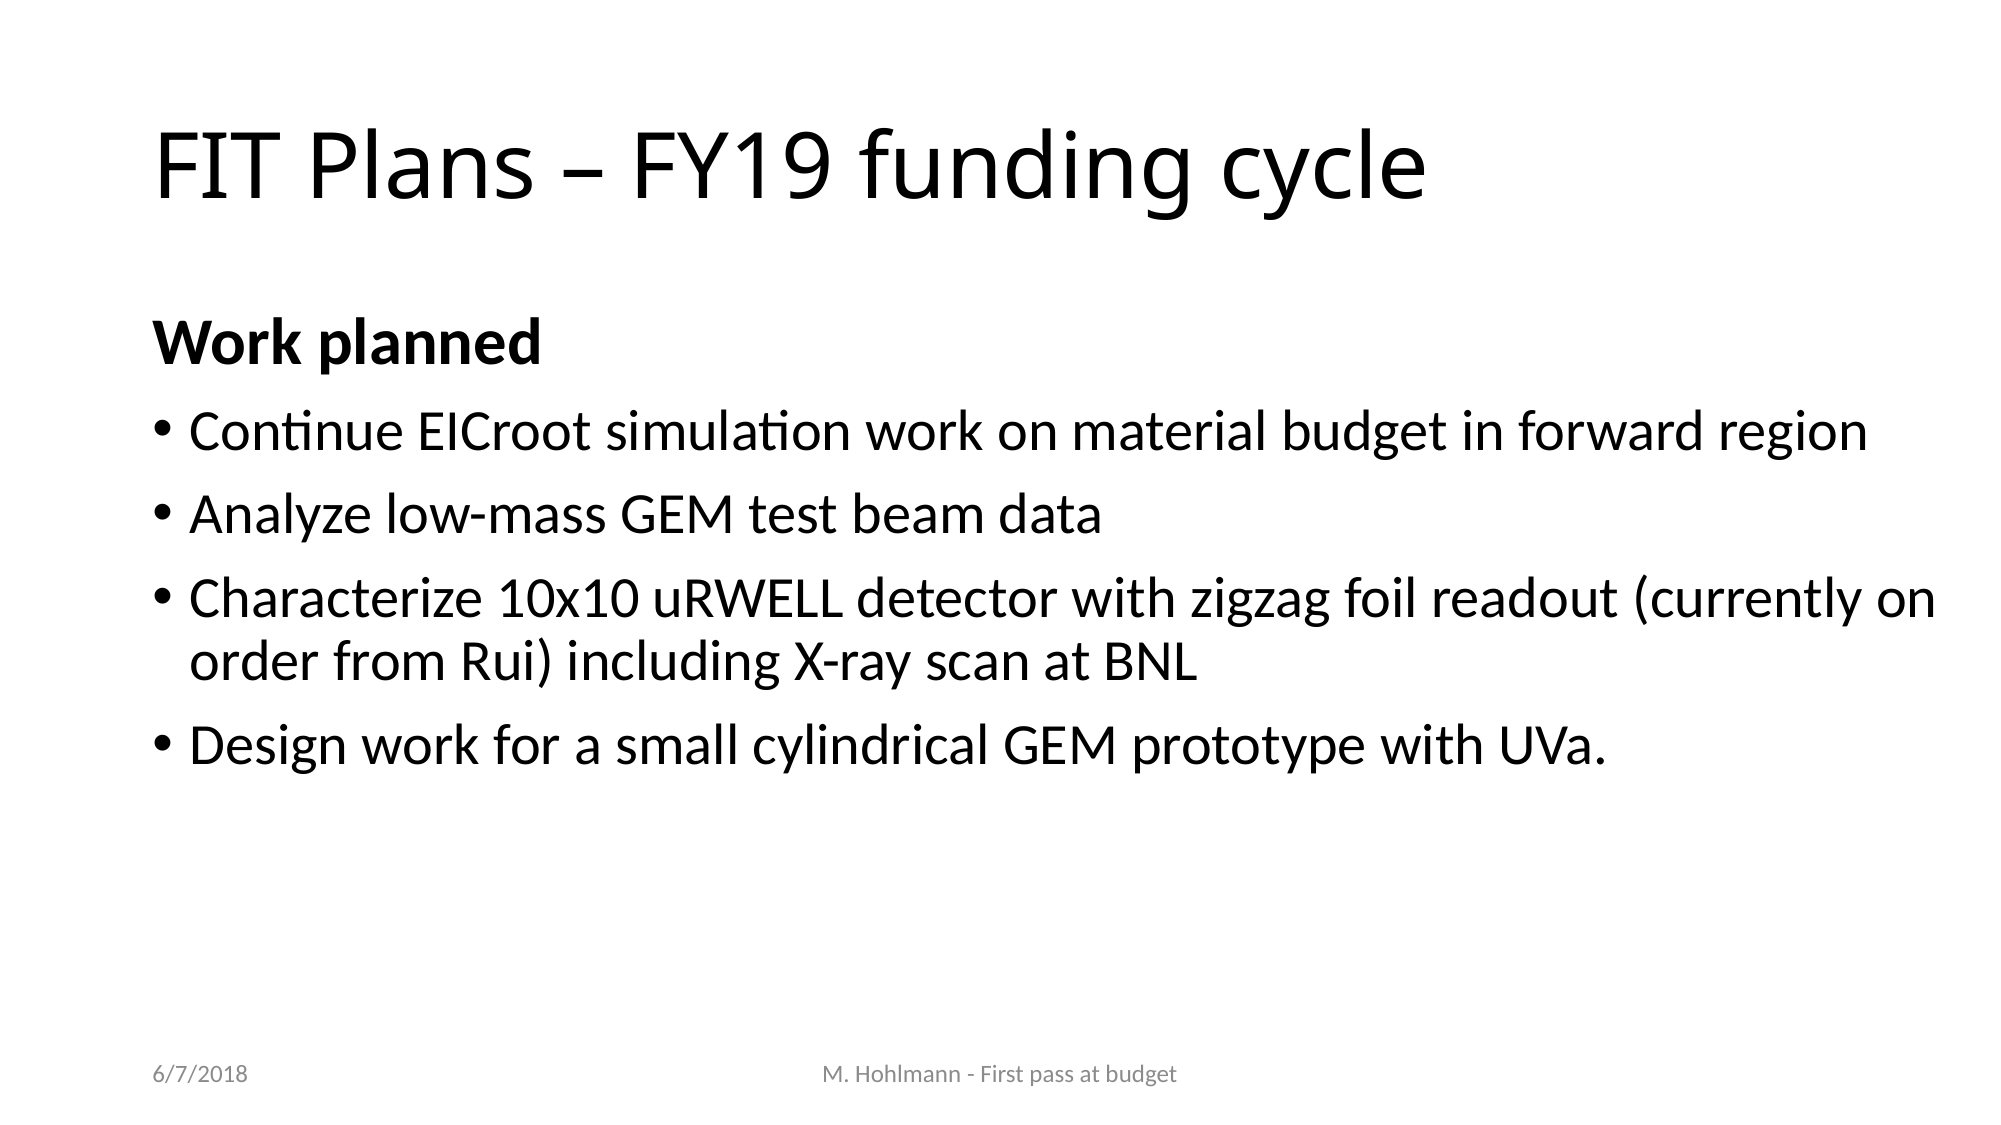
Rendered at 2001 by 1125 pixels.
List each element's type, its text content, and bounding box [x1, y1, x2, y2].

footer M. Hohlmann - First pass at budget [662, 1042, 1338, 1103]
title FIT Plans – FY19 funding cycle [137, 59, 1863, 278]
list Work planned Continue EICroot simulation work on material budget in forward region Analyze low-mass GEM test beam data Characterize 10x10 uRWELL detector with zigzag foil readout (currently on order from Rui) including X-ray scan at BNL Design work for a small cylindrical GEM prototype with UVa. [137, 299, 1962, 1014]
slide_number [137, 1042, 588, 1103]
